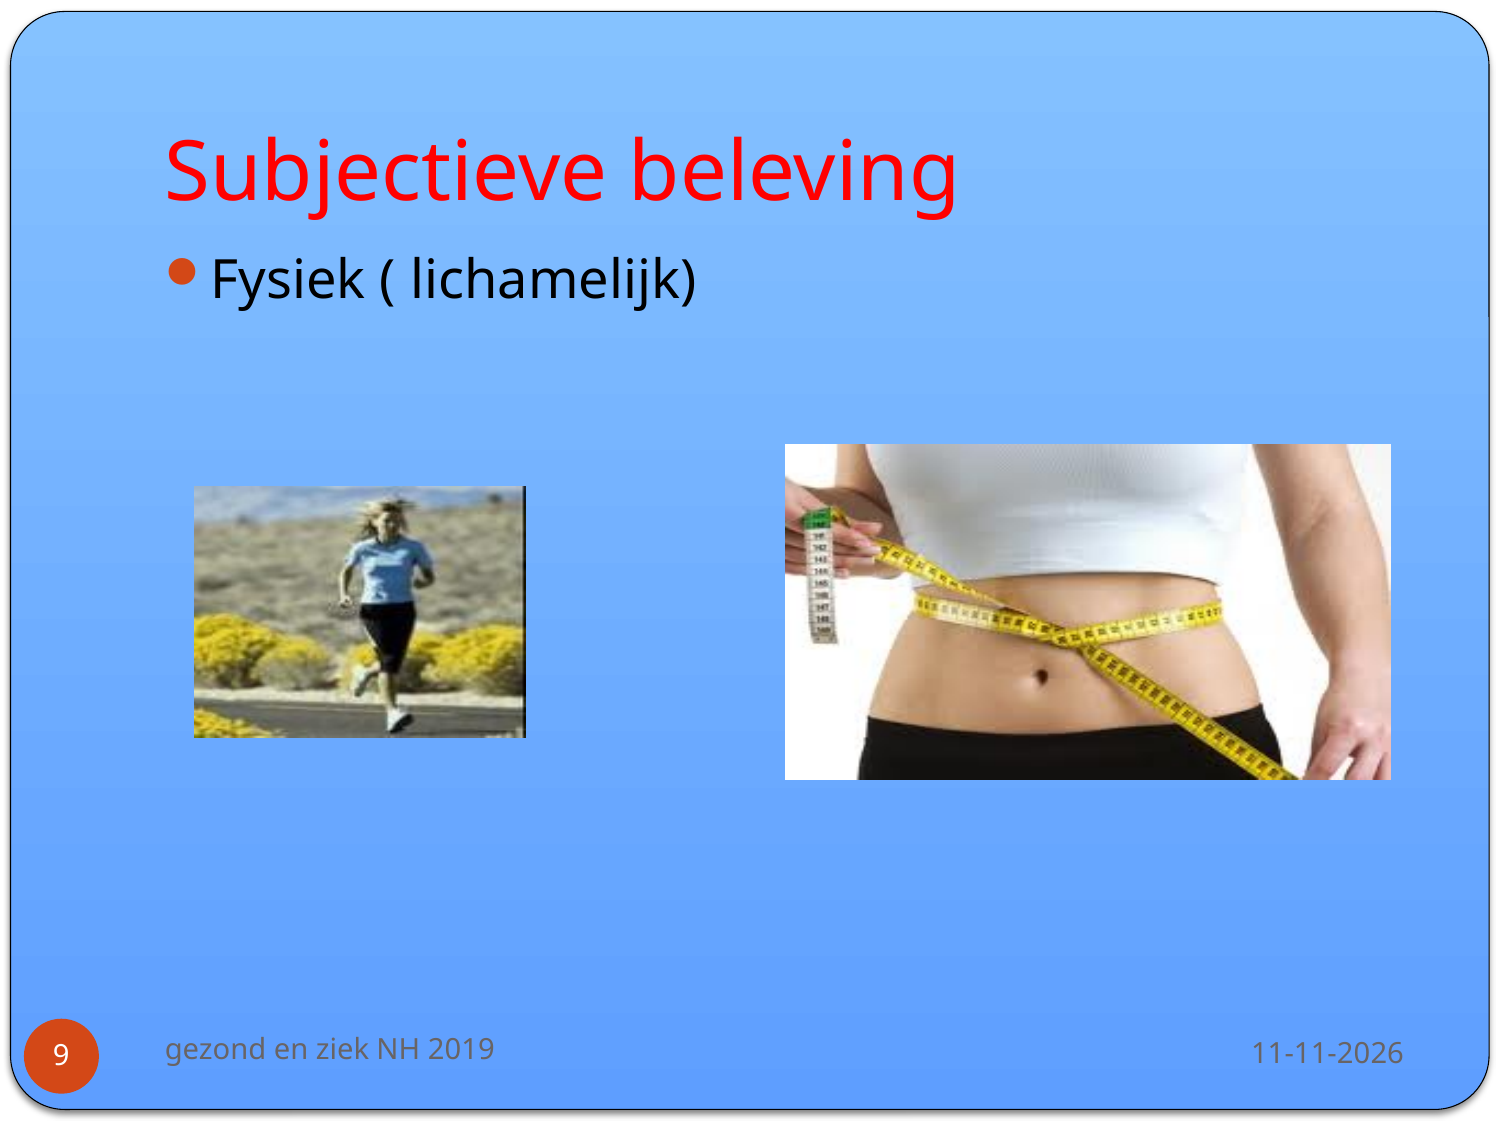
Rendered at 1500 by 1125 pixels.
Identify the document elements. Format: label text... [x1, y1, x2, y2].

title Subjectieve beleving [150, 45, 1425, 233]
picture [194, 485, 526, 738]
footer gezond en ziek NH 2019 [150, 1012, 800, 1088]
picture [785, 444, 1392, 780]
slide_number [1012, 1015, 1419, 1094]
slide_number 9 [23, 1018, 99, 1094]
list Fysiek ( lichamelijk) [150, 237, 1425, 988]
